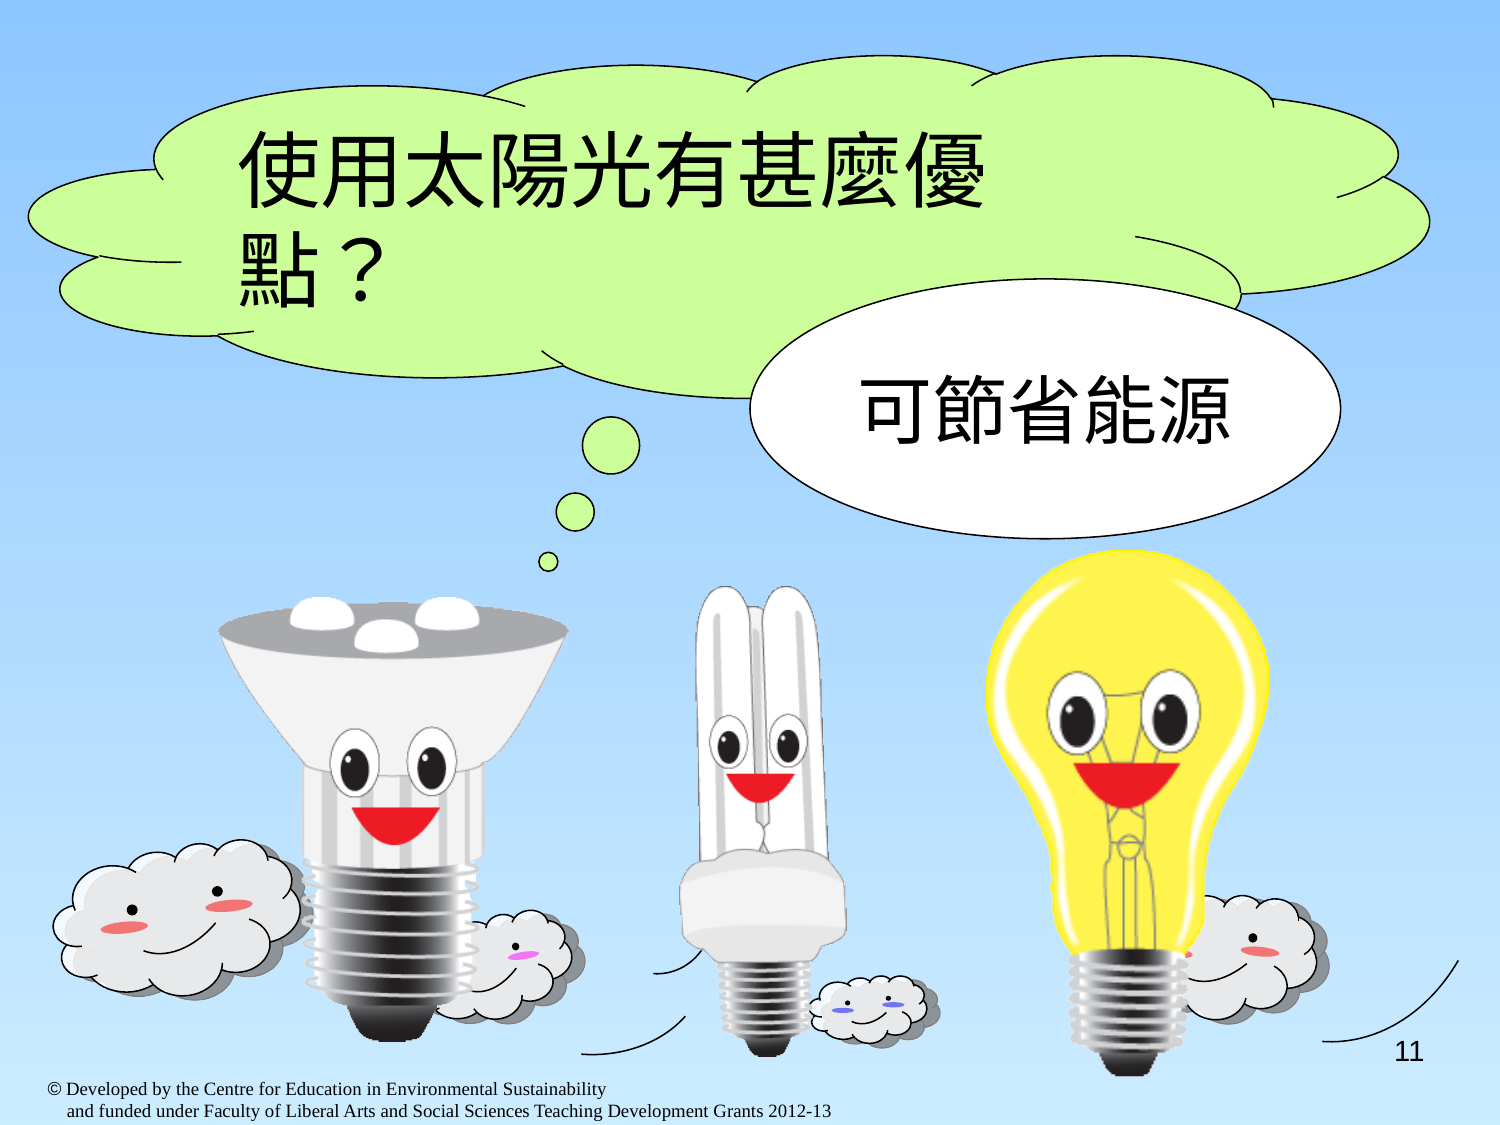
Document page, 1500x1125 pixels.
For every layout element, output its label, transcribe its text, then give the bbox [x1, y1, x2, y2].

text_box 使用太陽光有甚麼優點？ [582, 416, 640, 474]
text_box 使用太陽光有甚麼優點？ [556, 492, 595, 532]
text_box © Developed by the Centre for Education in Environmental Sustainability and funded under Faculty of Liberal Arts and Social Sciences Teaching Development Grants 2012-13 [33, 1069, 852, 1125]
picture [985, 550, 1270, 1079]
text_box 使用太陽光有甚麼優點？ [538, 552, 558, 572]
text_box 可節省能源 [750, 278, 1341, 539]
slide_number 11 [1143, 1024, 1440, 1103]
picture [678, 585, 847, 1057]
picture [218, 597, 569, 1042]
text_box 使用太陽光有甚麼優點？ [28, 55, 1430, 399]
